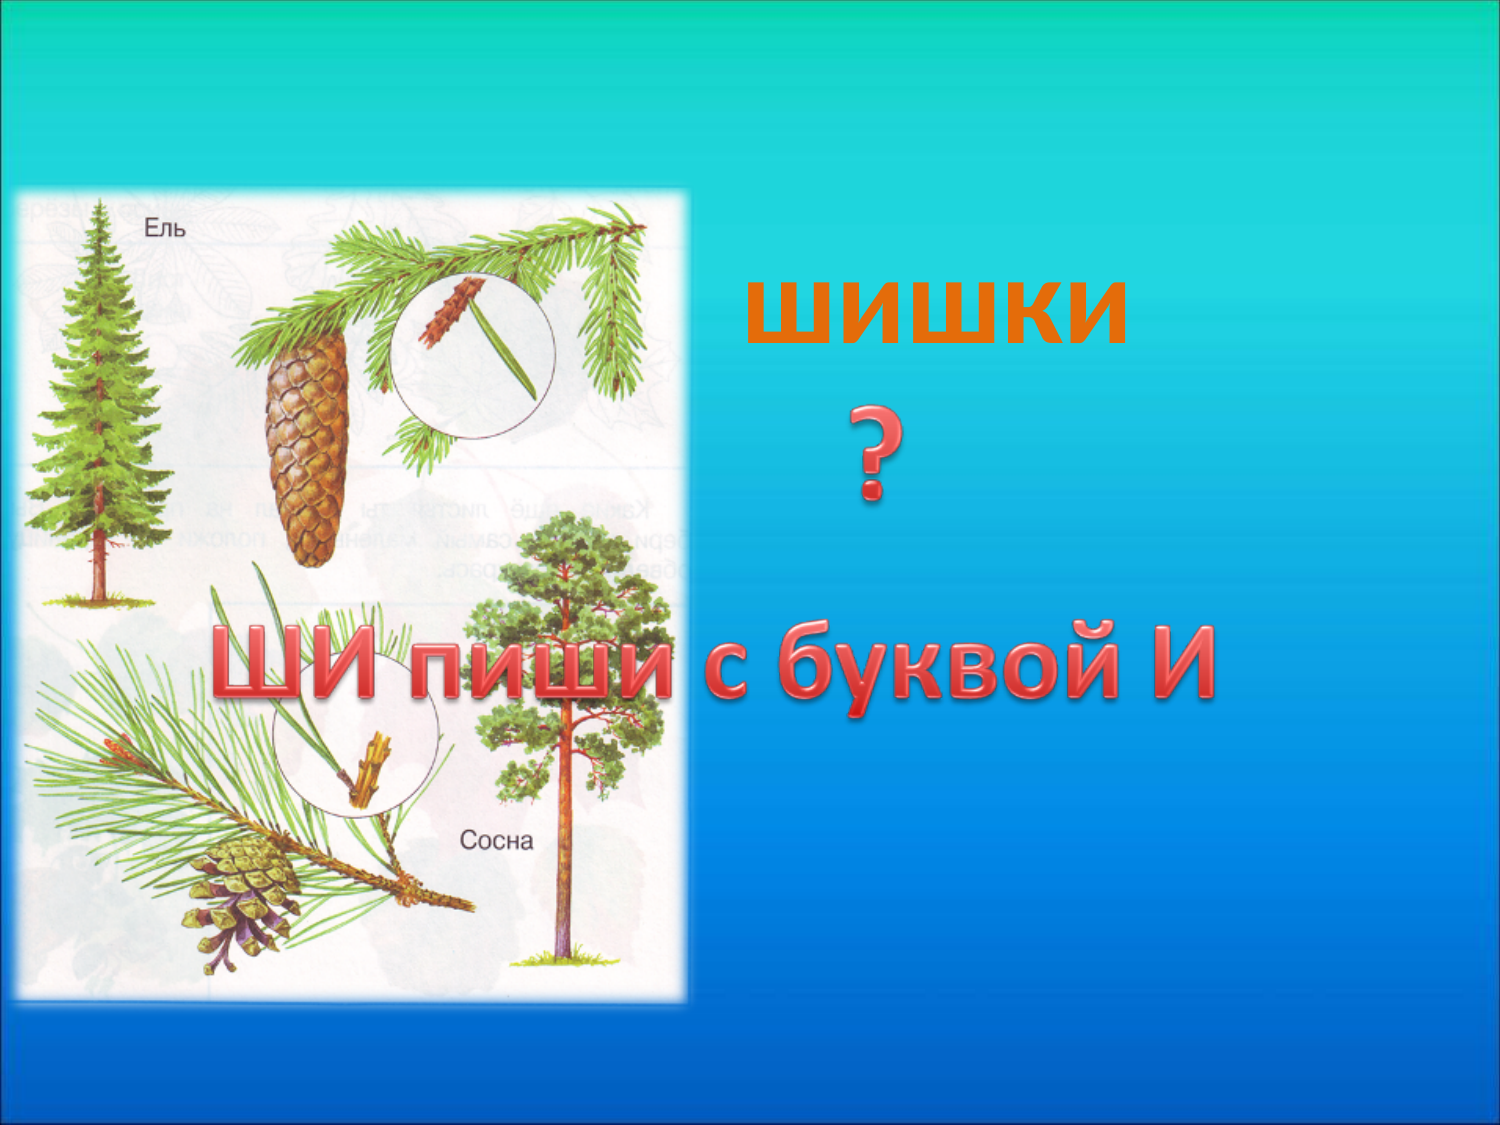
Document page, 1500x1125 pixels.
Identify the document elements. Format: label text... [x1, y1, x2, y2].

picture [0, 0, 1500, 1125]
text_box шишки [726, 210, 1207, 376]
